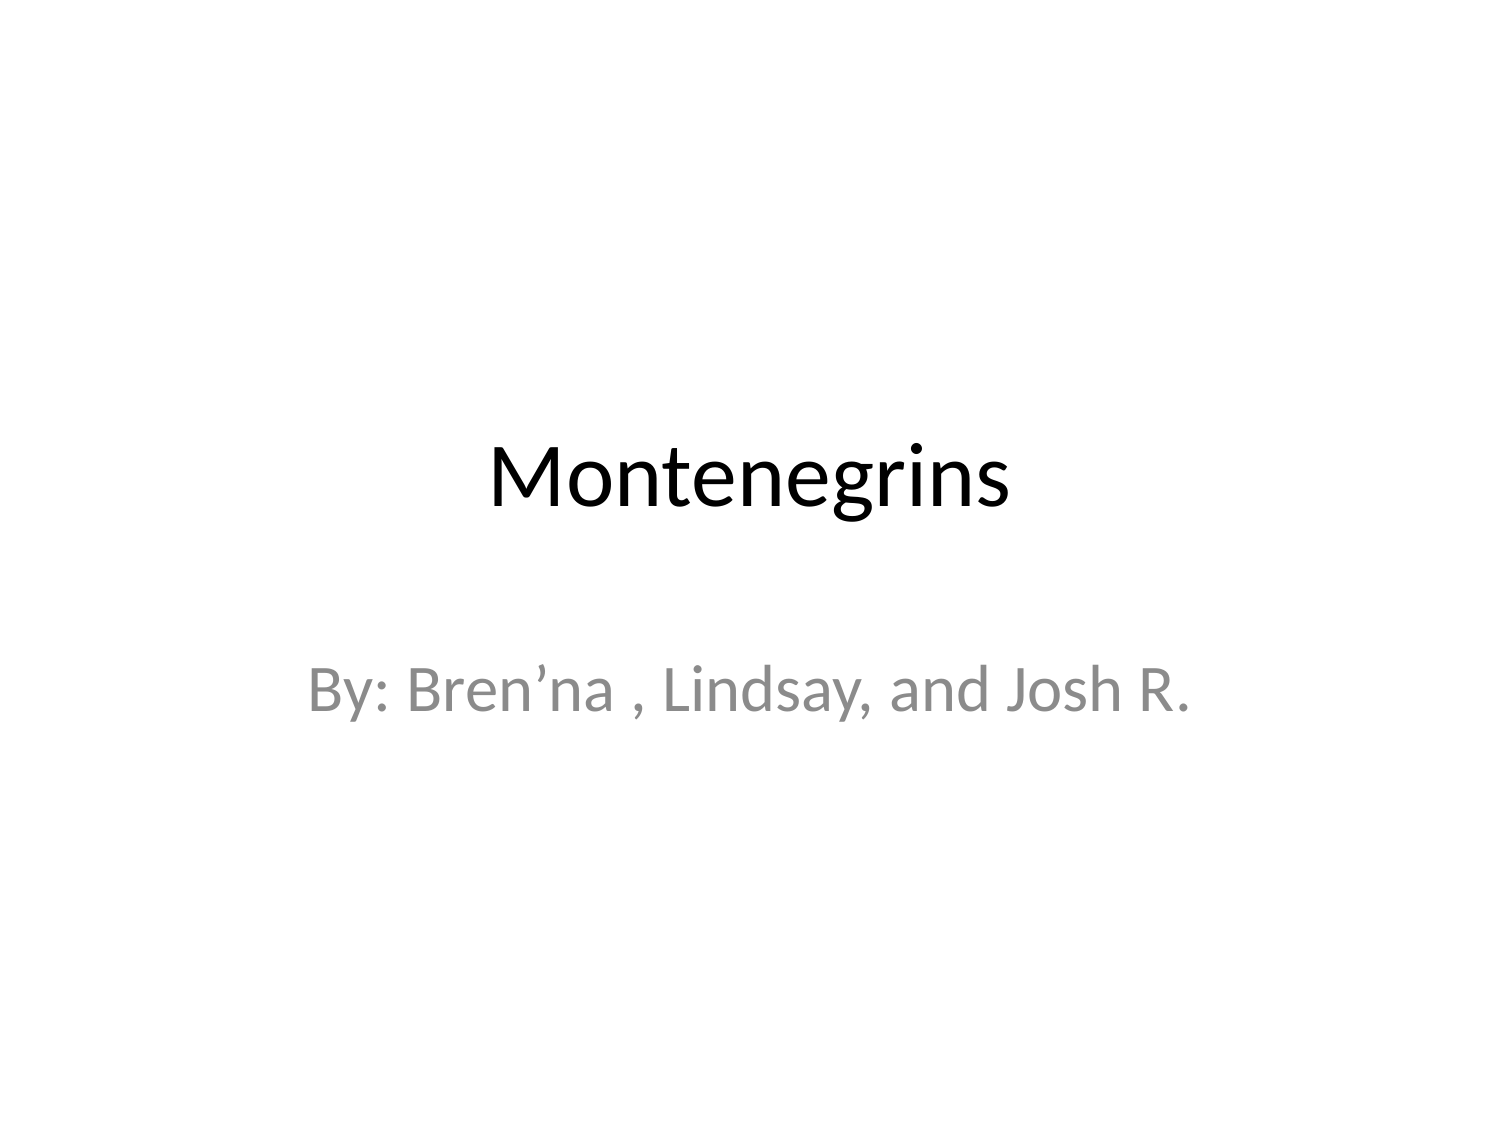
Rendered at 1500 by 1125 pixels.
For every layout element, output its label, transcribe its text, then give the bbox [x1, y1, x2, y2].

title Montenegrins [112, 349, 1388, 591]
subtitle By: Bren’na , Lindsay, and Josh R. [225, 637, 1275, 925]
